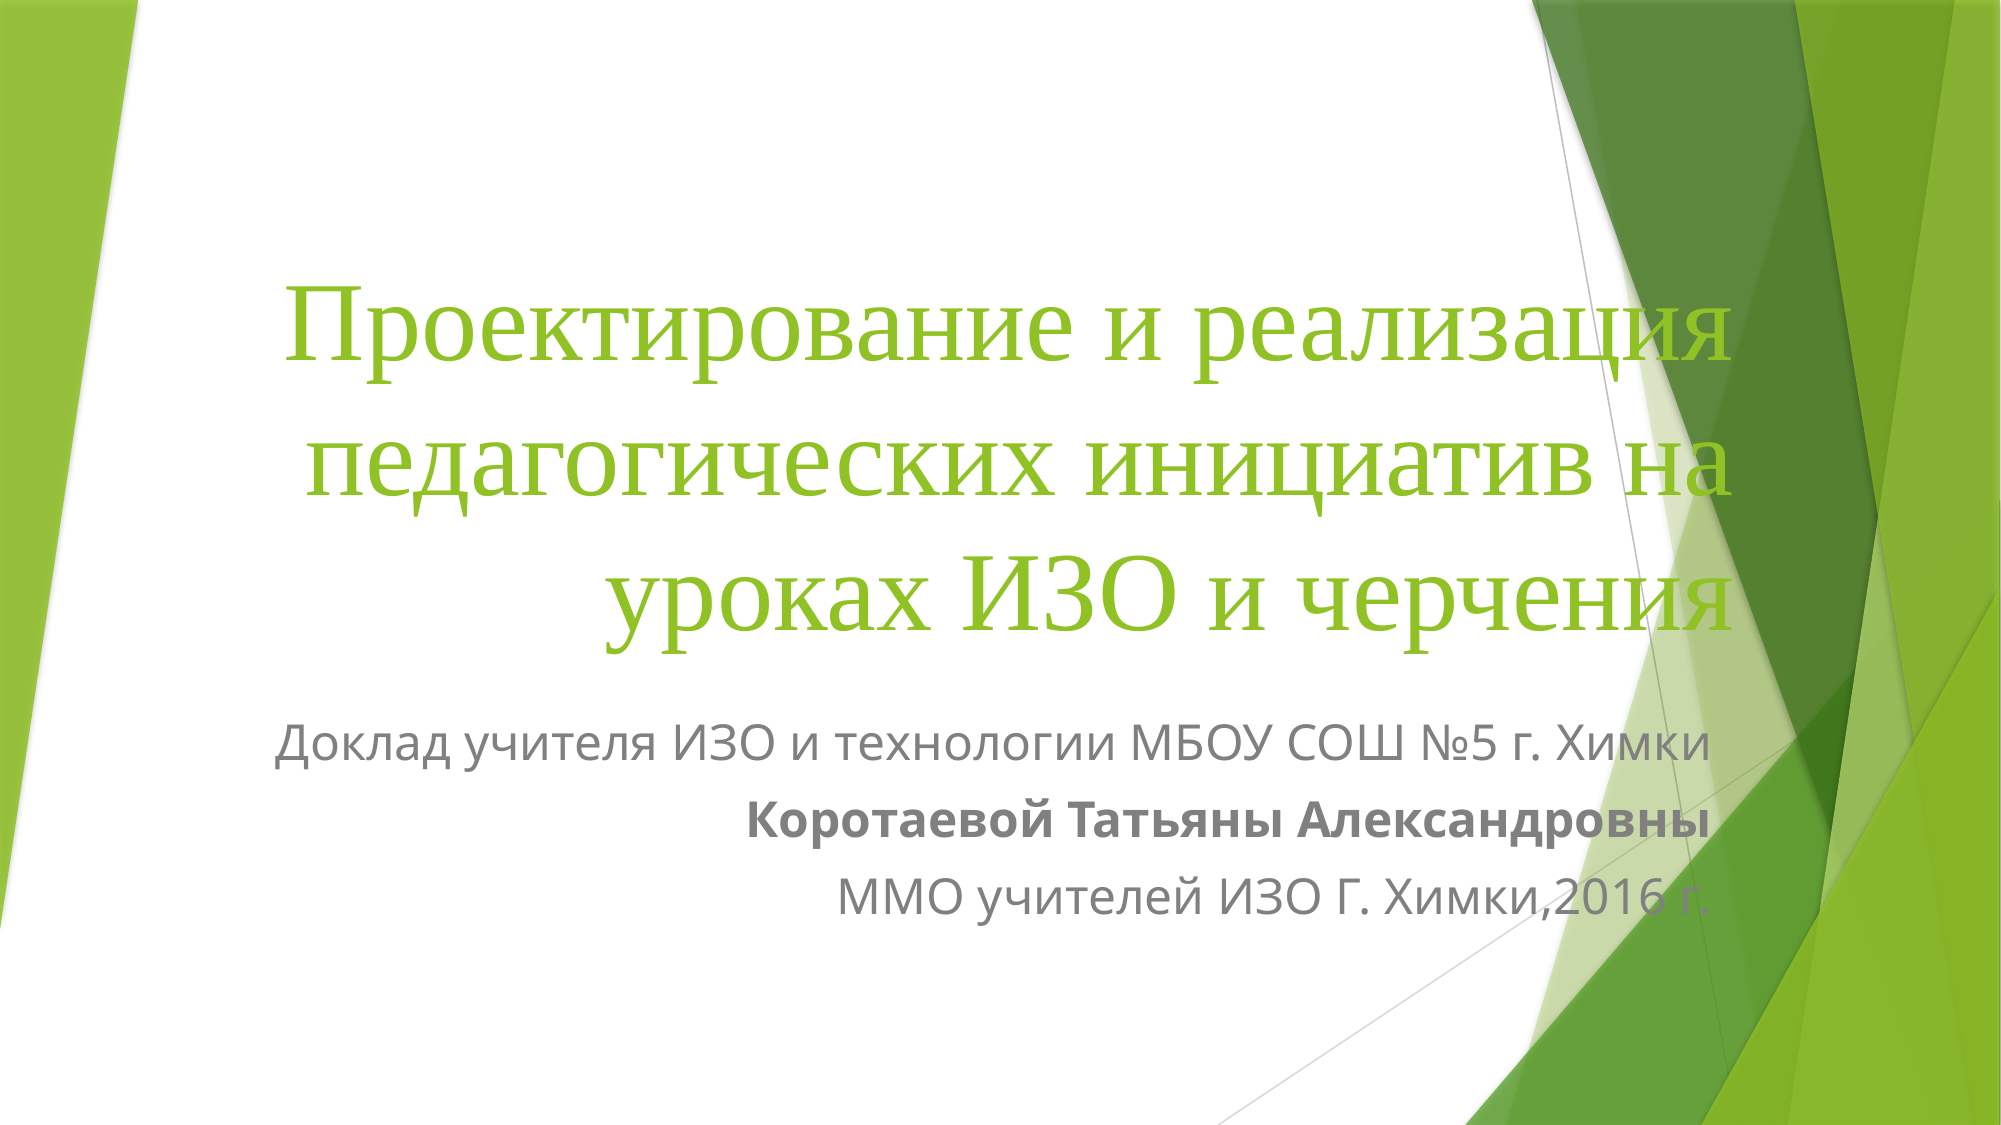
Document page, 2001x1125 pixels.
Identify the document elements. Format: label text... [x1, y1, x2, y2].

subtitle Доклад учителя ИЗО и технологии МБОУ СОШ №5 г. Химки Коротаевой Татьяны Александровны ММО учителей ИЗО Г. Химки,2016 г. [249, 703, 1727, 994]
title Проектирование и реализация педагогических инициатив на уроках ИЗО и черчения [249, 184, 1750, 660]
